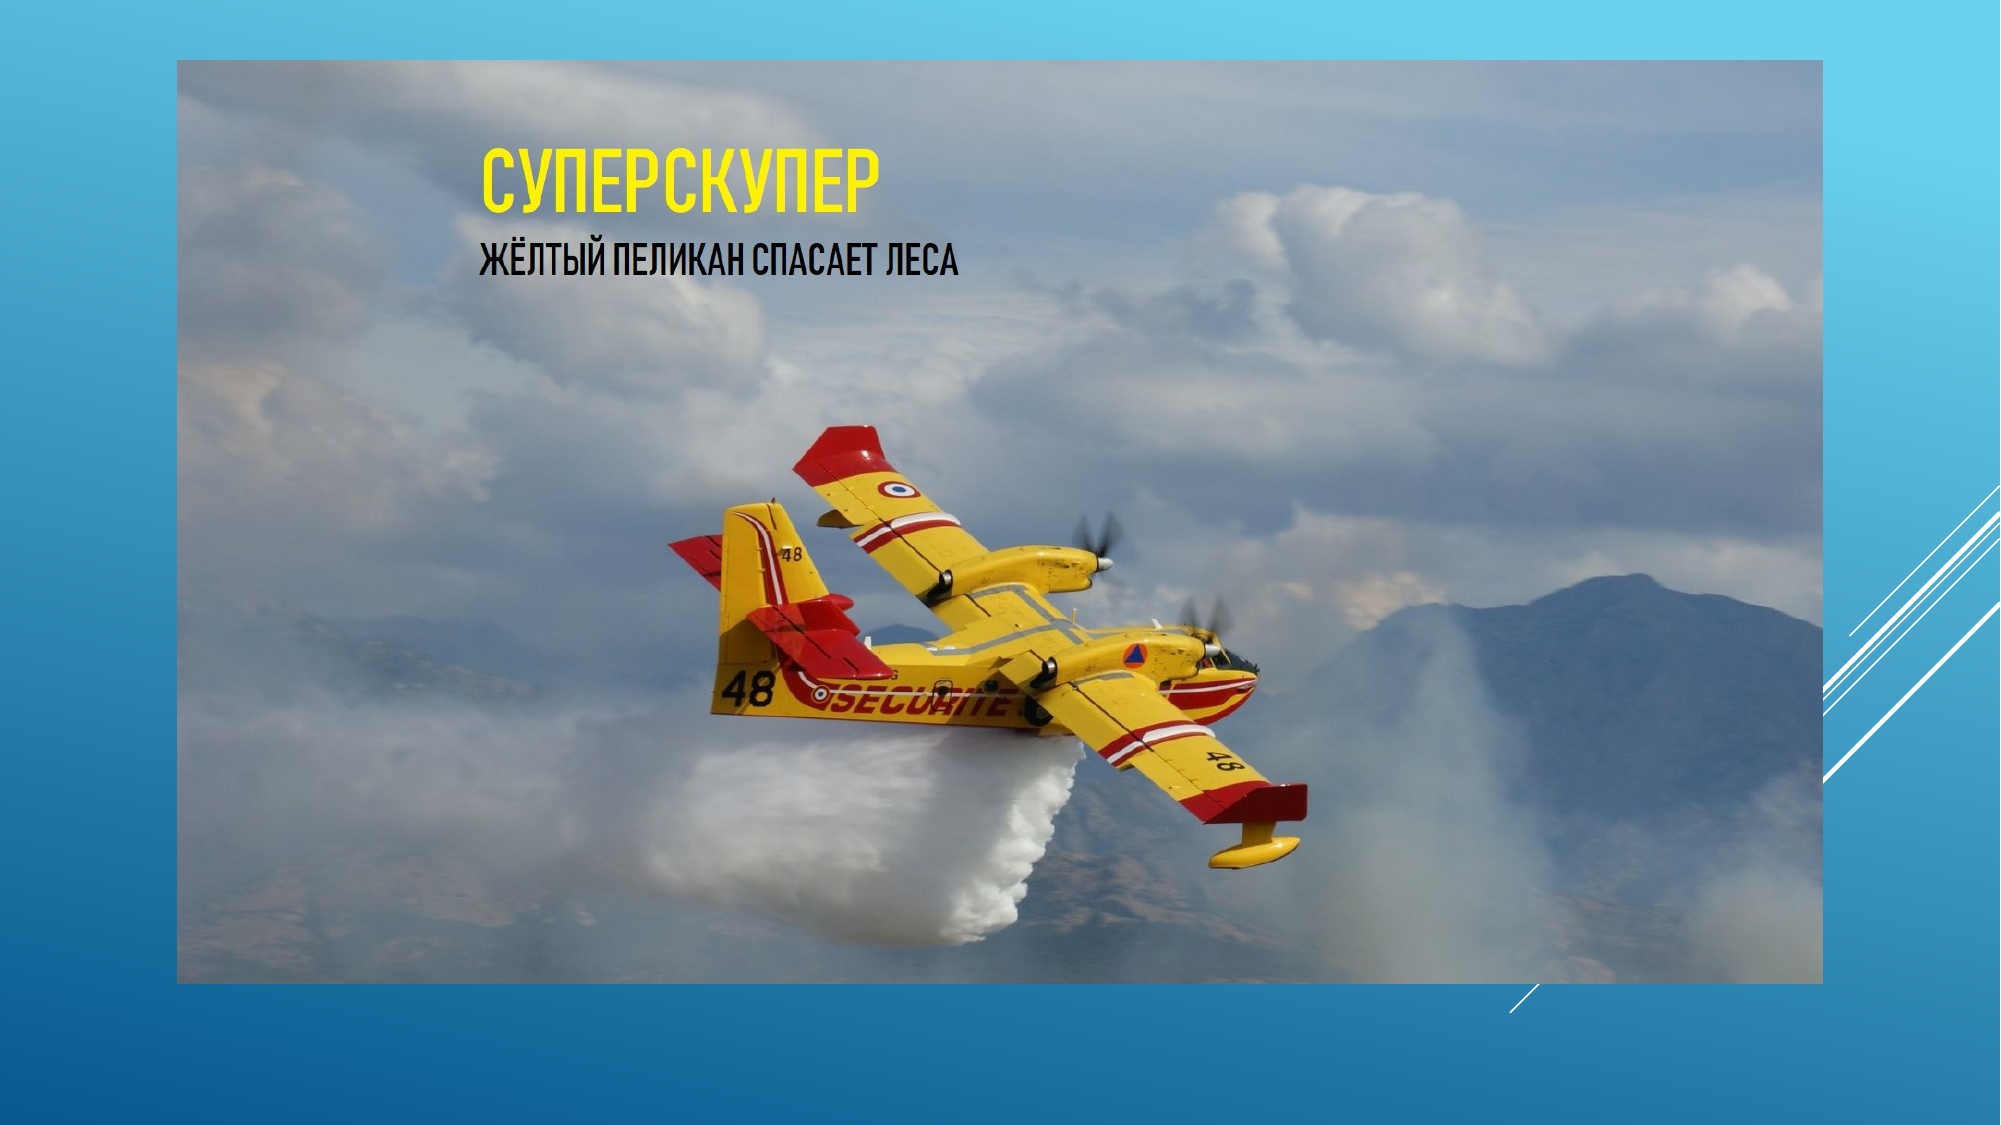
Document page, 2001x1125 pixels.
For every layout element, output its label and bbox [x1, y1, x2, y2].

list [177, 60, 1823, 984]
